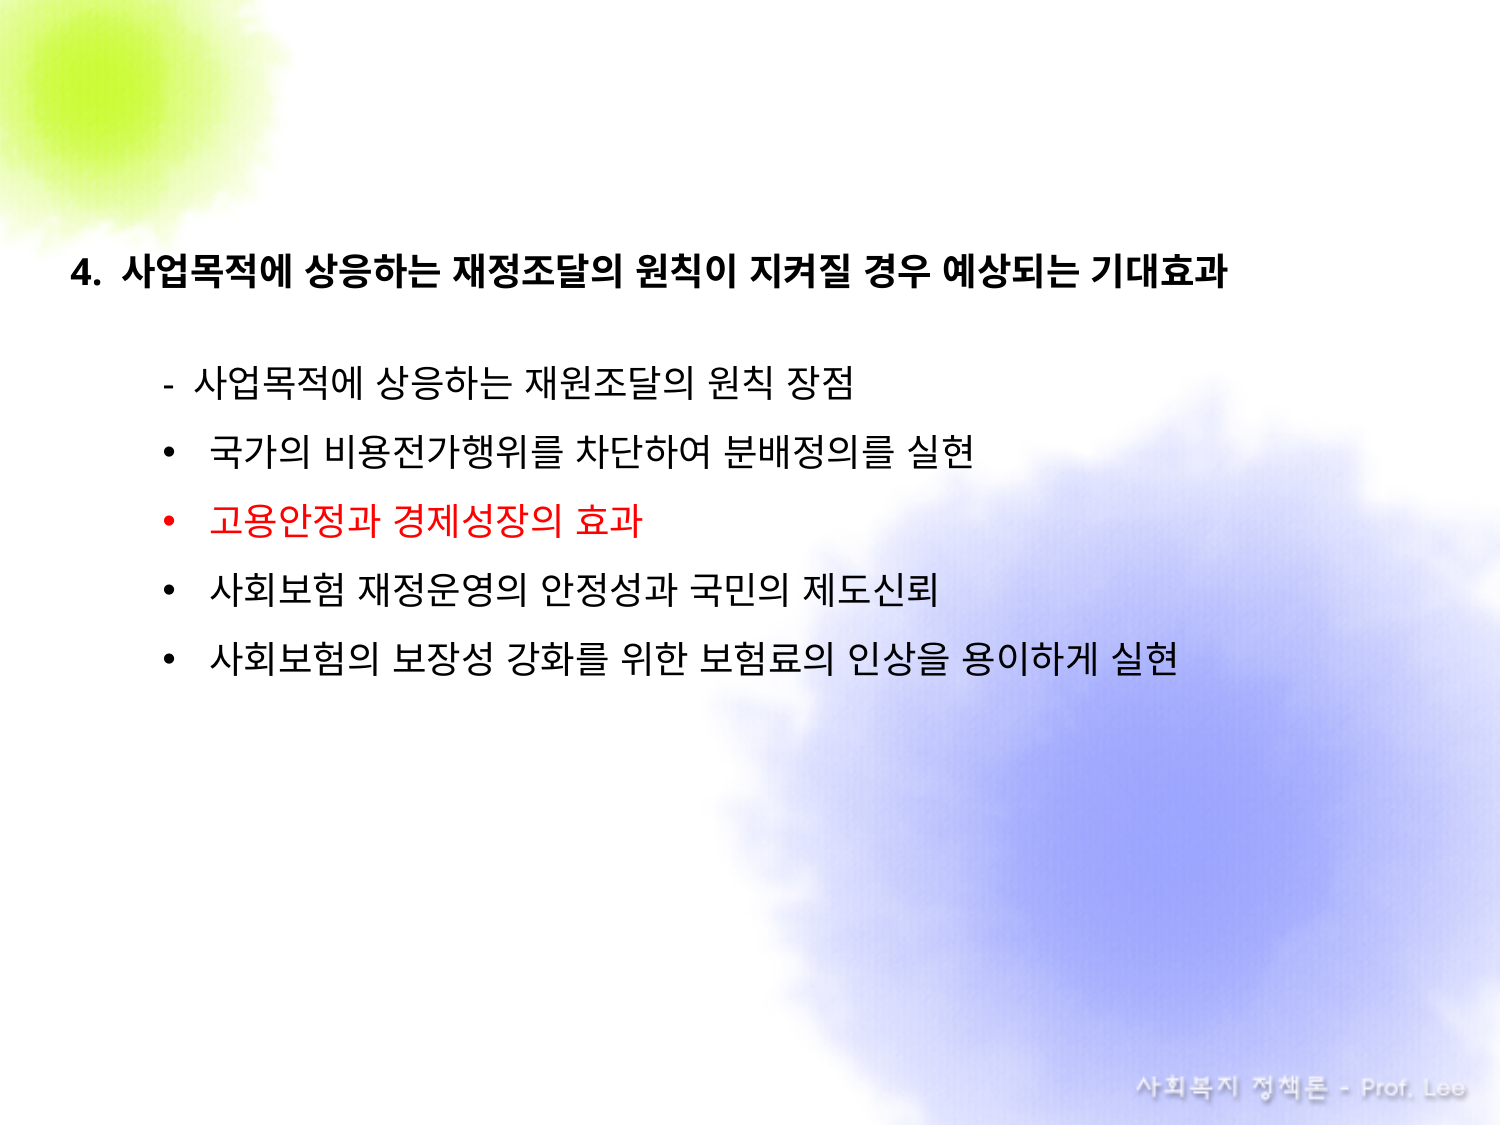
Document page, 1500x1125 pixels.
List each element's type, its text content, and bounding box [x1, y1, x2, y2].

picture [0, 0, 1500, 1125]
list 4. 사업목적에 상응하는 재정조달의 원칙이 지켜질 경우 예상되는 기대효과 [41, 226, 1392, 968]
text_box - 사업목적에 상응하는 재원조달의 원칙 장점 국가의 비용전가행위를 차단하여 분배정의를 실현 고용안정과 경제성장의 효과 사회보험 재정운영의 안정성과 국민의 제도신뢰 사회보험의 보장성 강화를 위한 보험료의 인상을 용이하게 실현 [95, 339, 1195, 779]
